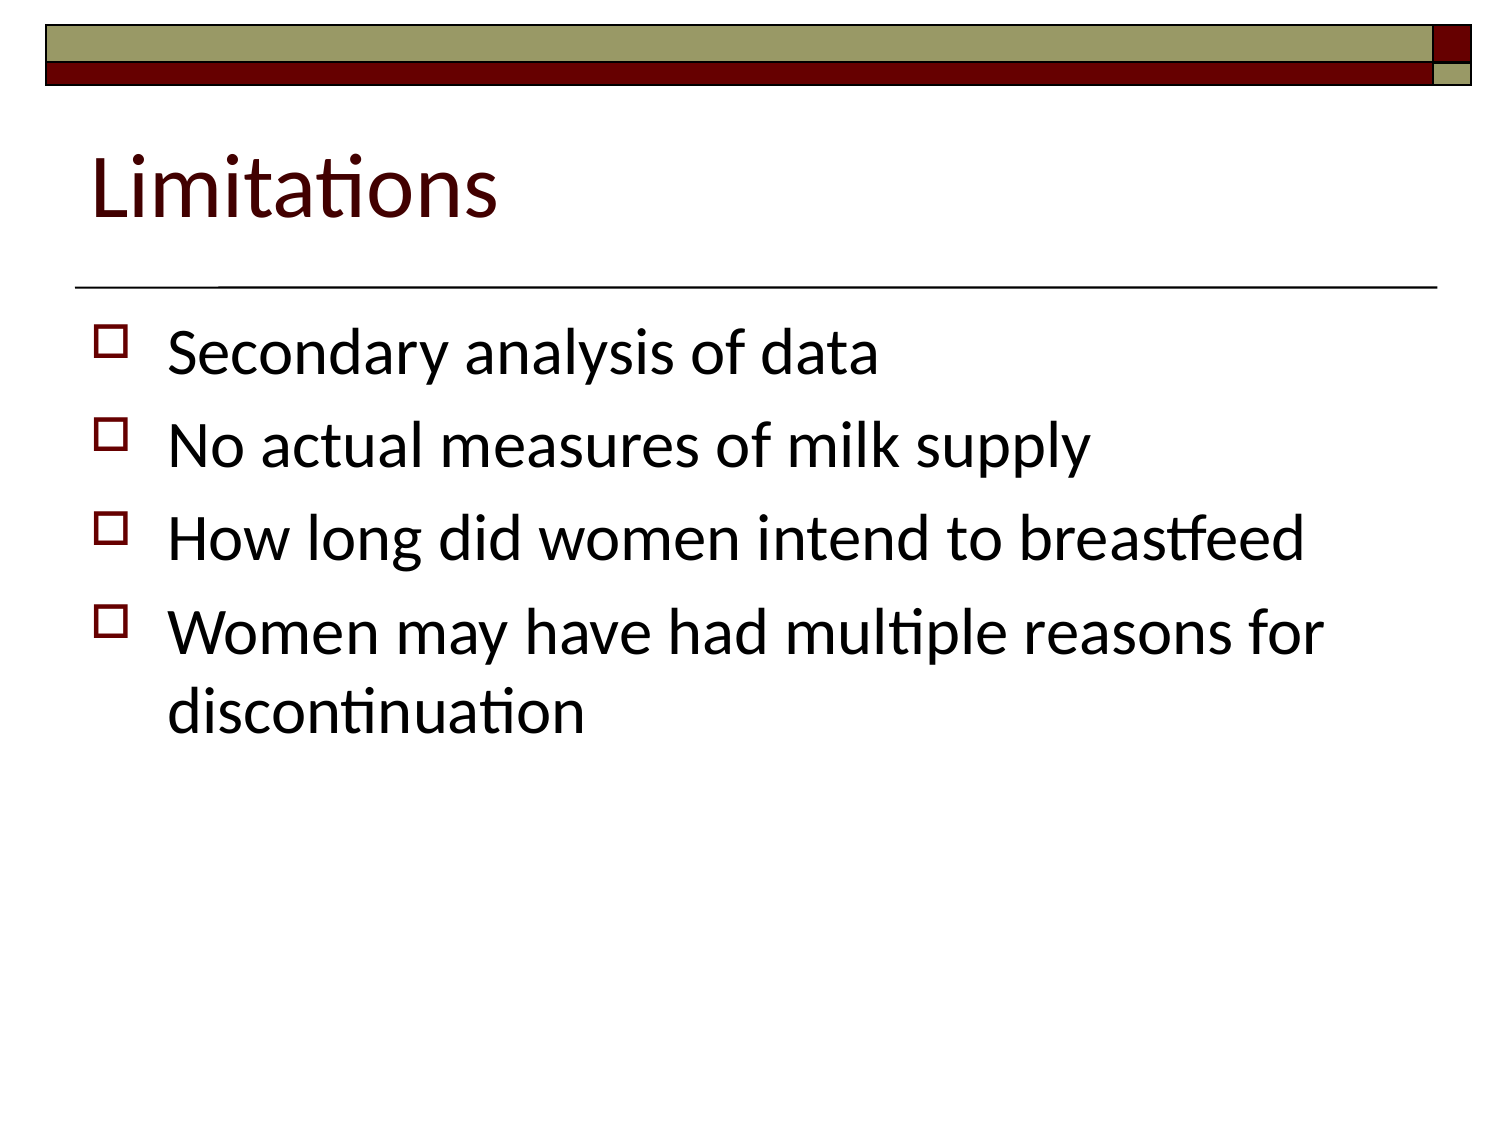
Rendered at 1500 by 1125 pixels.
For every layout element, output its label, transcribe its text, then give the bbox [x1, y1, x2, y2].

list Secondary analysis of data No actual measures of milk supply How long did women intend to breastfeed Women may have had multiple reasons for discontinuation [74, 299, 1426, 1006]
title Limitations [74, 87, 1426, 276]
